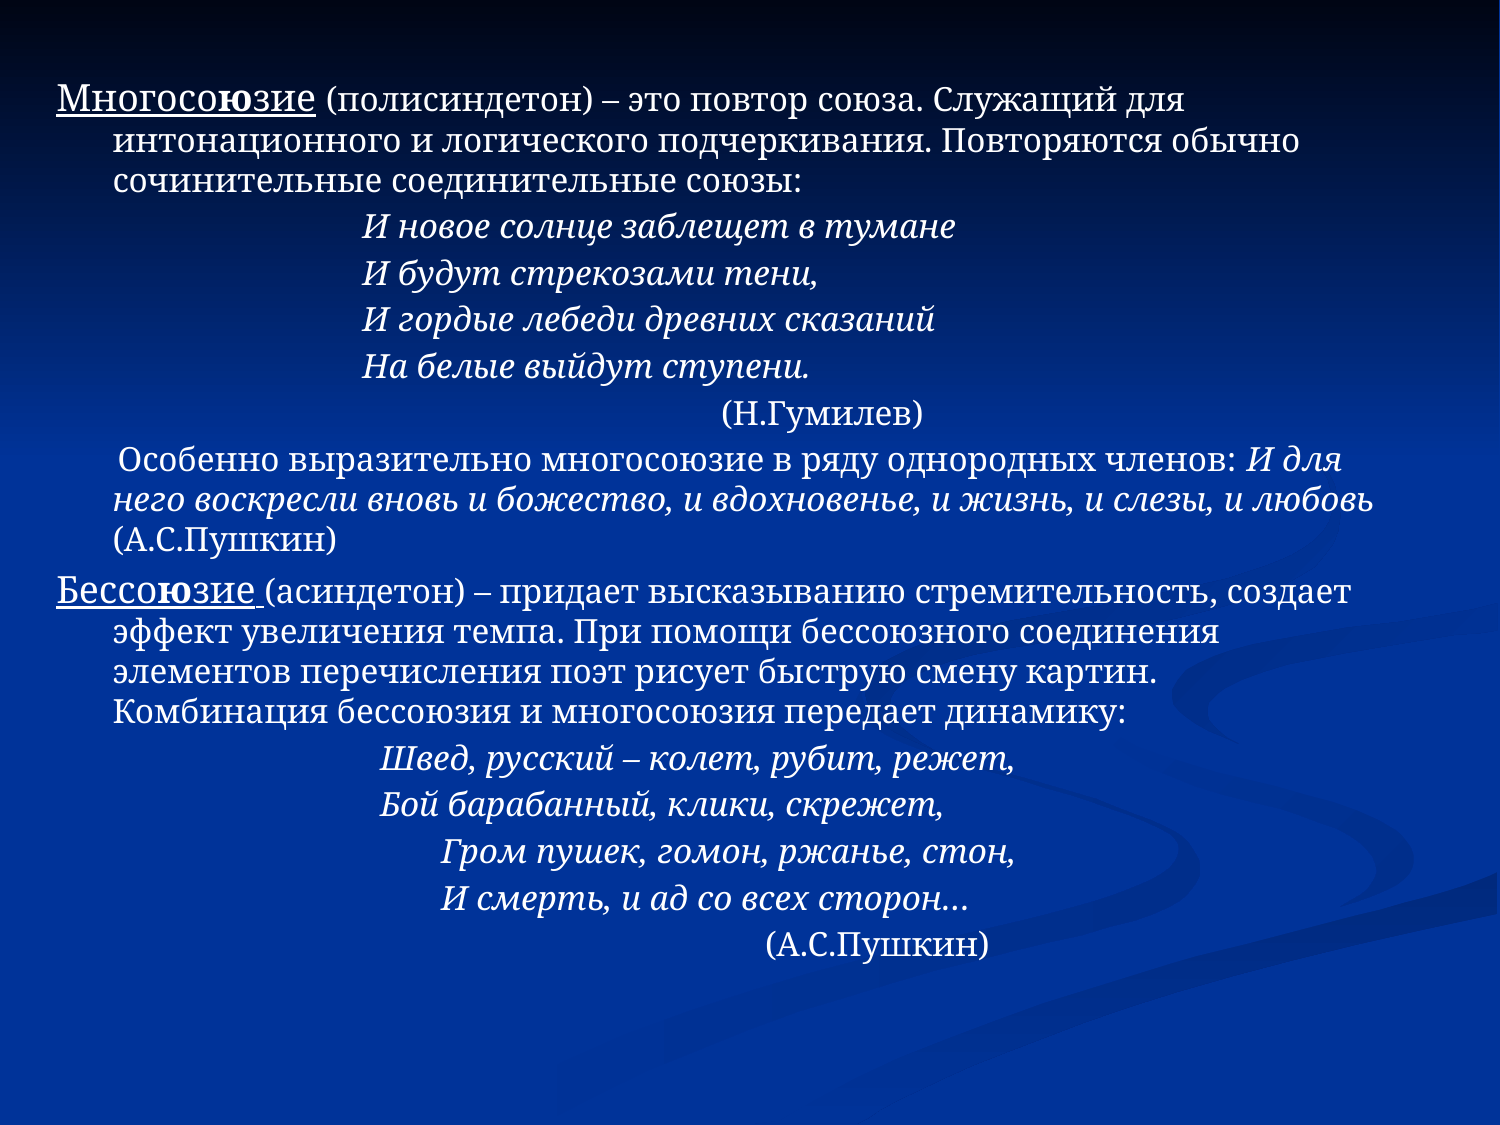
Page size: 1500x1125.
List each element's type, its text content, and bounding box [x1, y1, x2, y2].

list Многосоюзие (полисиндетон) – это повтор союза. Служащий для интонационного и логического подчеркивания. Повторяются обычно сочинительные соединительные союзы: И новое солнце заблещет в тумане И будут стрекозами тени, И гордые лебеди древних сказаний На белые выйдут ступени. (Н.Гумилев) Особенно выразительно многосоюзие в ряду однородных членов: И для него воскресли вновь и божество, и вдохновенье, и жизнь, и слезы, и любовь (А.С.Пушкин) Бессоюзие (асиндетон) – придает высказыванию стремительность, создает эффект увеличения темпа. При помощи бессоюзного соединения элементов перечисления поэт рисует быструю смену картин. Комбинация бессоюзия и многосоюзия передает динамику: Швед, русский – колет, рубит, режет, Бой барабанный, клики, скрежет, Гром пушек, гомон, ржанье, стон, И смерть, и ад со всех сторон… (А.С.Пушкин) [40, 66, 1392, 1036]
